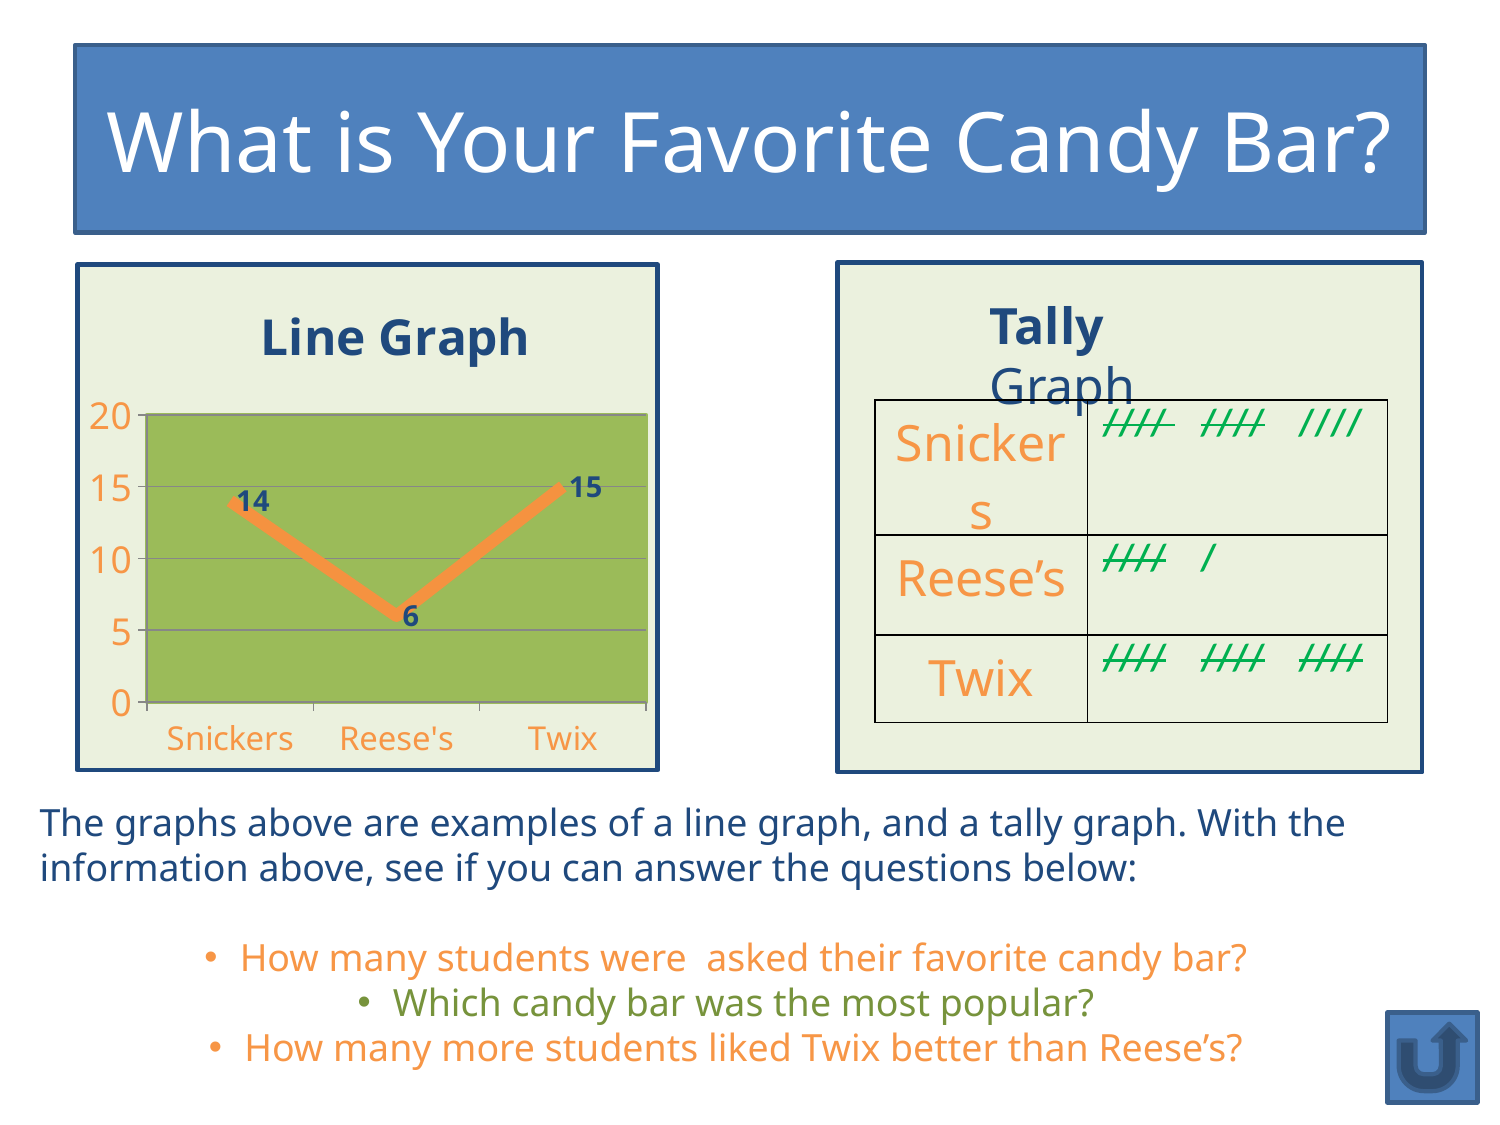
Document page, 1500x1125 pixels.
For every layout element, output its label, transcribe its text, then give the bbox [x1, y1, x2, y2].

text_box [1385, 1010, 1480, 1105]
text_box Tally Graph [974, 287, 1275, 399]
table_cell Twix [876, 636, 1087, 722]
text_box [835, 260, 1424, 774]
chart [74, 262, 661, 773]
text_box The graphs above are examples of a line graph, and a tally graph. With the information above, see if you can answer the questions below: How many students were asked their favorite candy bar? Which candy bar was the most popular? How many more students liked Twix better than Reese’s? [24, 791, 1450, 1077]
title What is Your Favorite Candy Bar? [73, 43, 1427, 235]
table_header Snickers [876, 401, 1087, 534]
table_cell Reese’s [876, 536, 1087, 634]
table_header //// //// //// [1088, 401, 1387, 534]
table_cell //// / [1088, 536, 1387, 634]
table_cell //// //// //// [1088, 636, 1387, 722]
